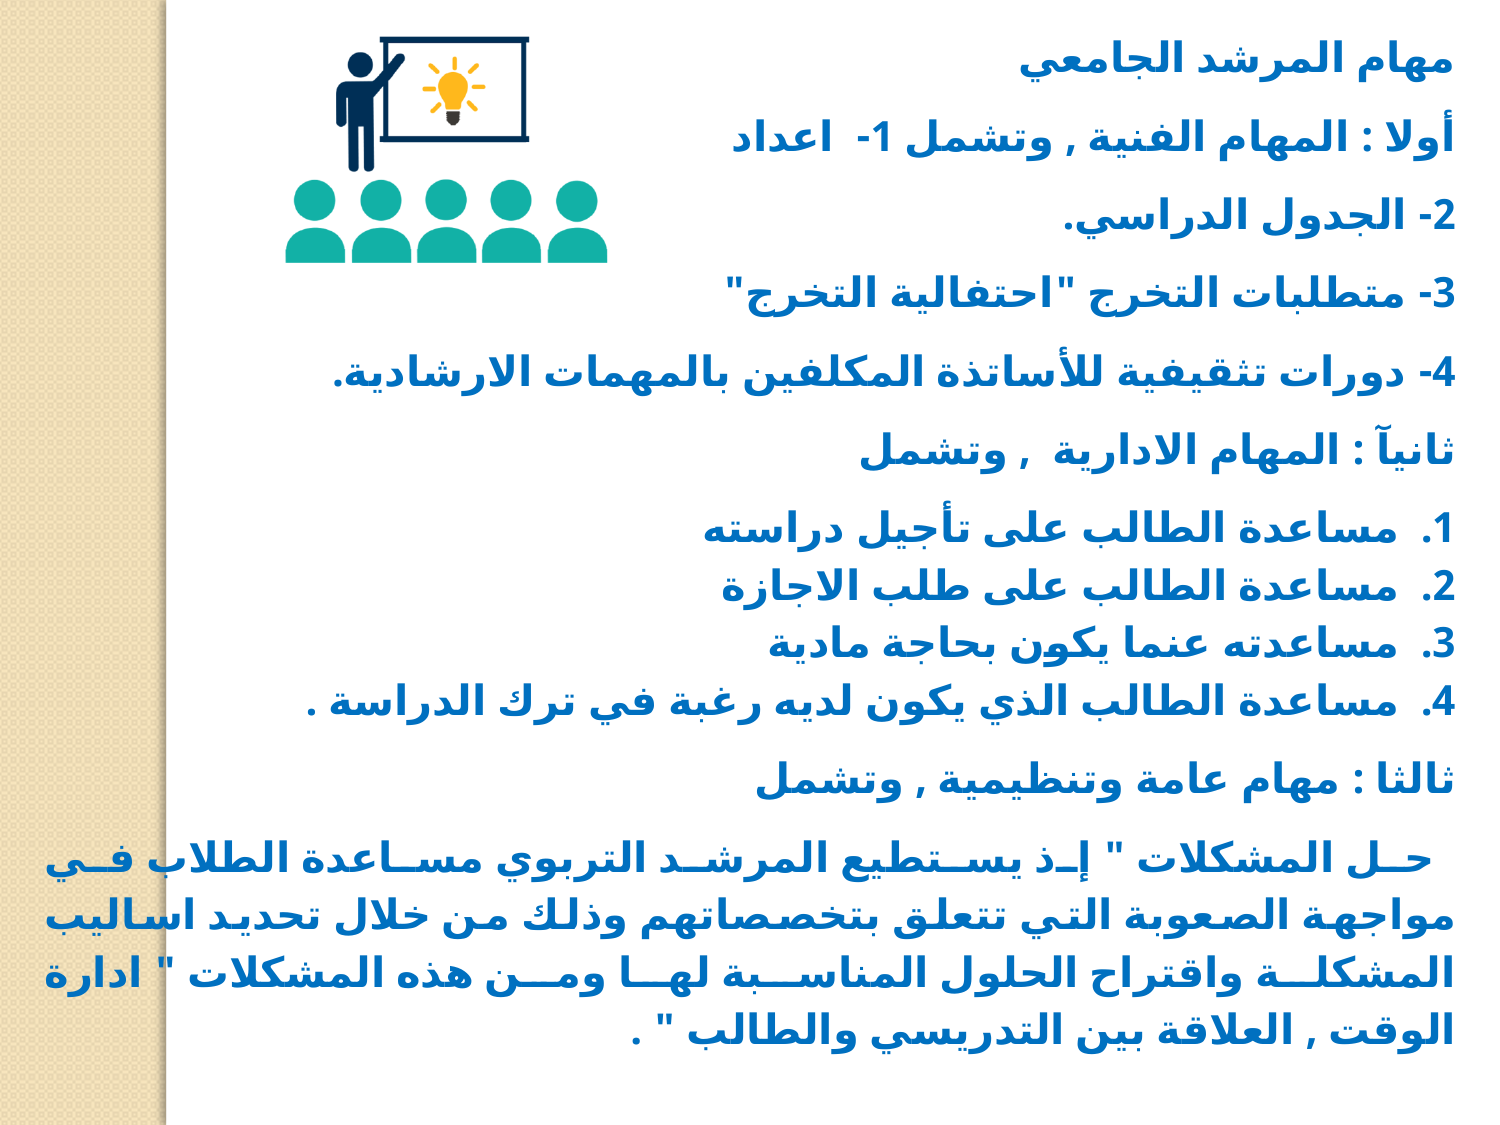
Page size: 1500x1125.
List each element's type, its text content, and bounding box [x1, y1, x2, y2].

text_box مهام المرشد الجامعي أولا : المهام الفنية , وتشمل 1- اعداد ملف الطالب . 2- الجدول الدراسي. 3- متطلبات التخرج "احتفالية التخرج". 4- دورات تثقيفية للأساتذة المكلفين بالمهمات الارشادية. ثانيآ : المهام الادارية , وتشمل مساعدة الطالب على تأجيل دراسته مساعدة الطالب على طلب الاجازة مساعدته عنما يكون بحاجة مادية مساعدة الطالب الذي يكون لديه رغبة في ترك الدراسة . ثالثا : مهام عامة وتنظيمية , وتشمل حل المشكلات " إذ يستطيع المرشد التربوي مساعدة الطلاب في مواجهة الصعوبة التي تتعلق بتخصصاتهم وذلك من خلال تحديد اساليب المشكلة واقتراح الحلول المناسبة لها ومن هذه المشكلات " ادارة الوقت , العلاقة بين التدريسي والطالب " . [29, 16, 1471, 1061]
picture [170, 1, 721, 310]
